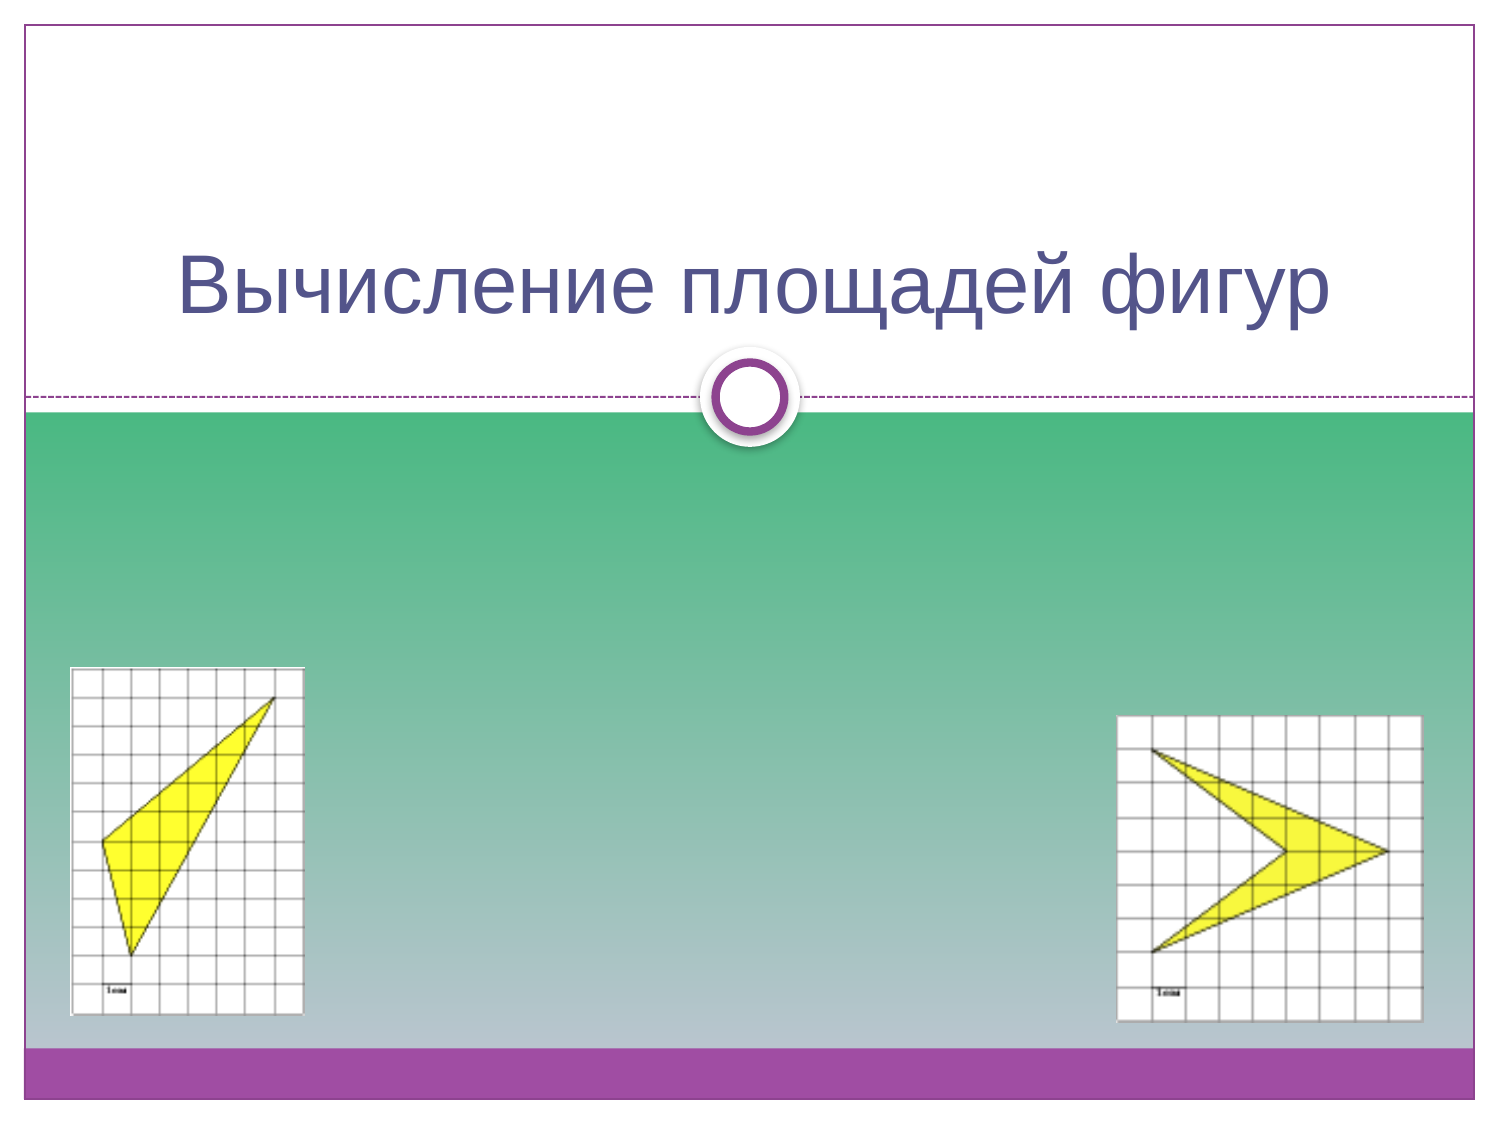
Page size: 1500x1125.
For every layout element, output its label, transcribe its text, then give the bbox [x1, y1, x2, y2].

picture [1115, 715, 1424, 1024]
picture [70, 667, 305, 1016]
title Вычисление площадей фигур [116, 34, 1393, 339]
